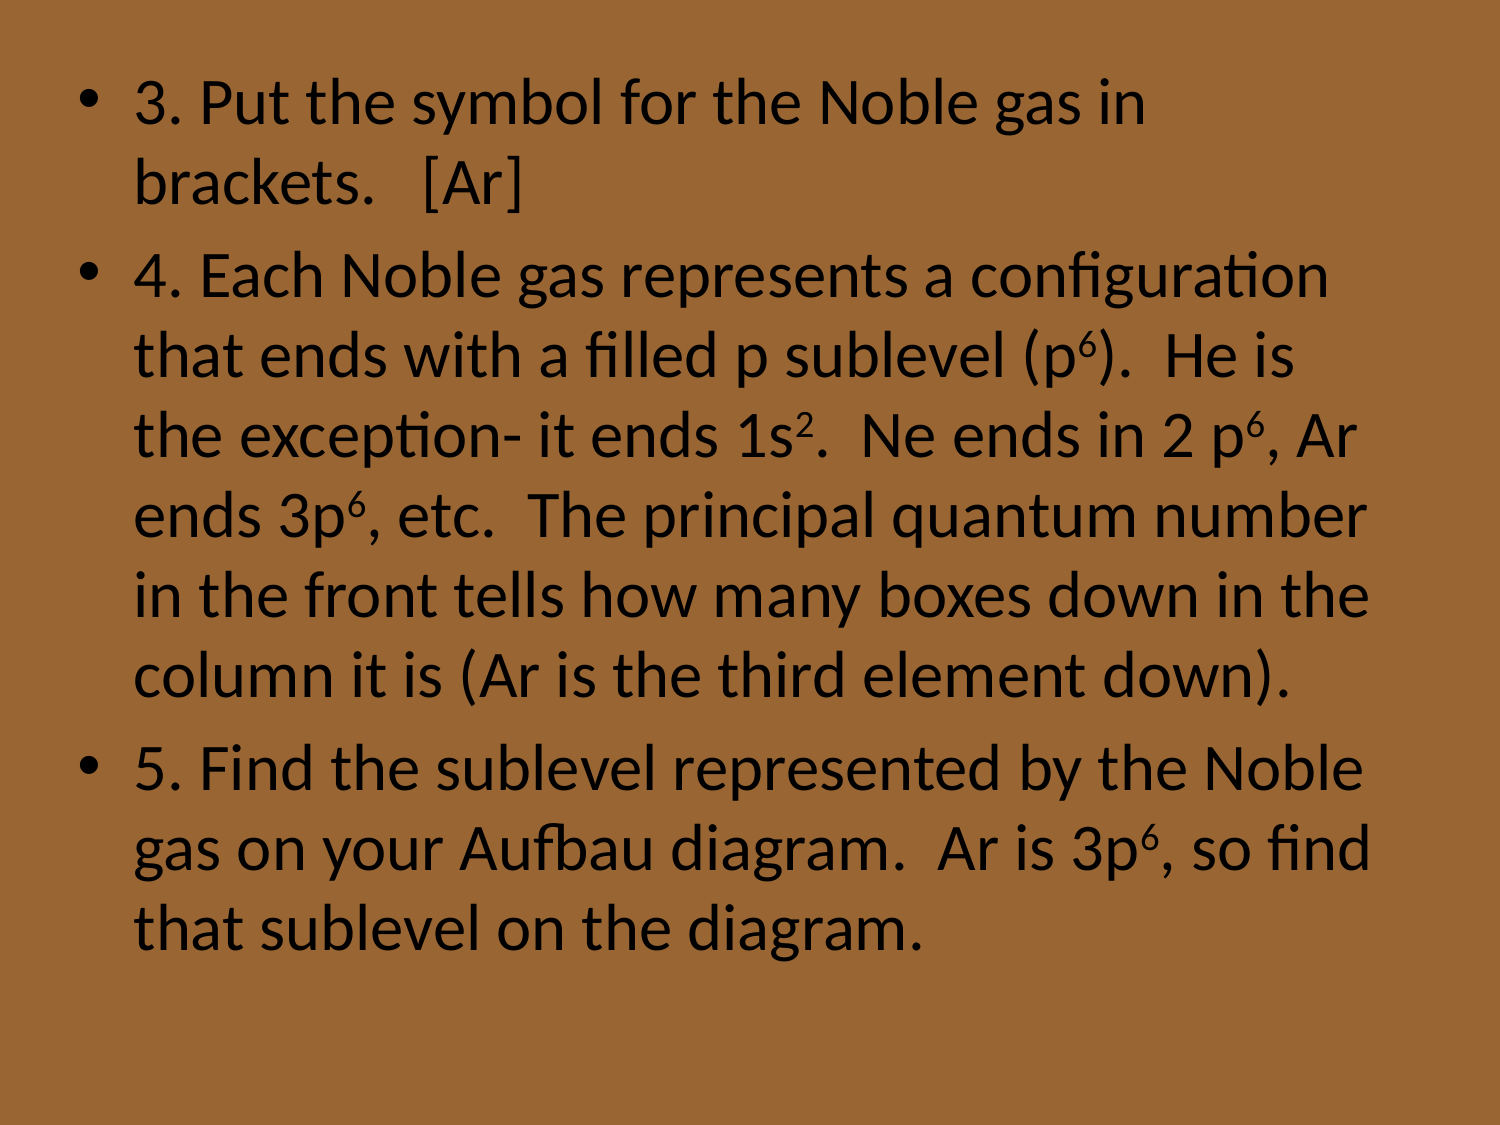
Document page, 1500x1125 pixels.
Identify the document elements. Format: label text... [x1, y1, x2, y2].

list 3. Put the symbol for the Noble gas in brackets. [Ar] 4. Each Noble gas represents a configuration that ends with a filled p sublevel (p6). He is the exception- it ends 1s2. Ne ends in 2 p6, Ar ends 3p6, etc. The principal quantum number in the front tells how many boxes down in the column it is (Ar is the third element down). 5. Find the sublevel represented by the Noble gas on your Aufbau diagram. Ar is 3p6, so find that sublevel on the diagram. [62, 50, 1413, 1063]
